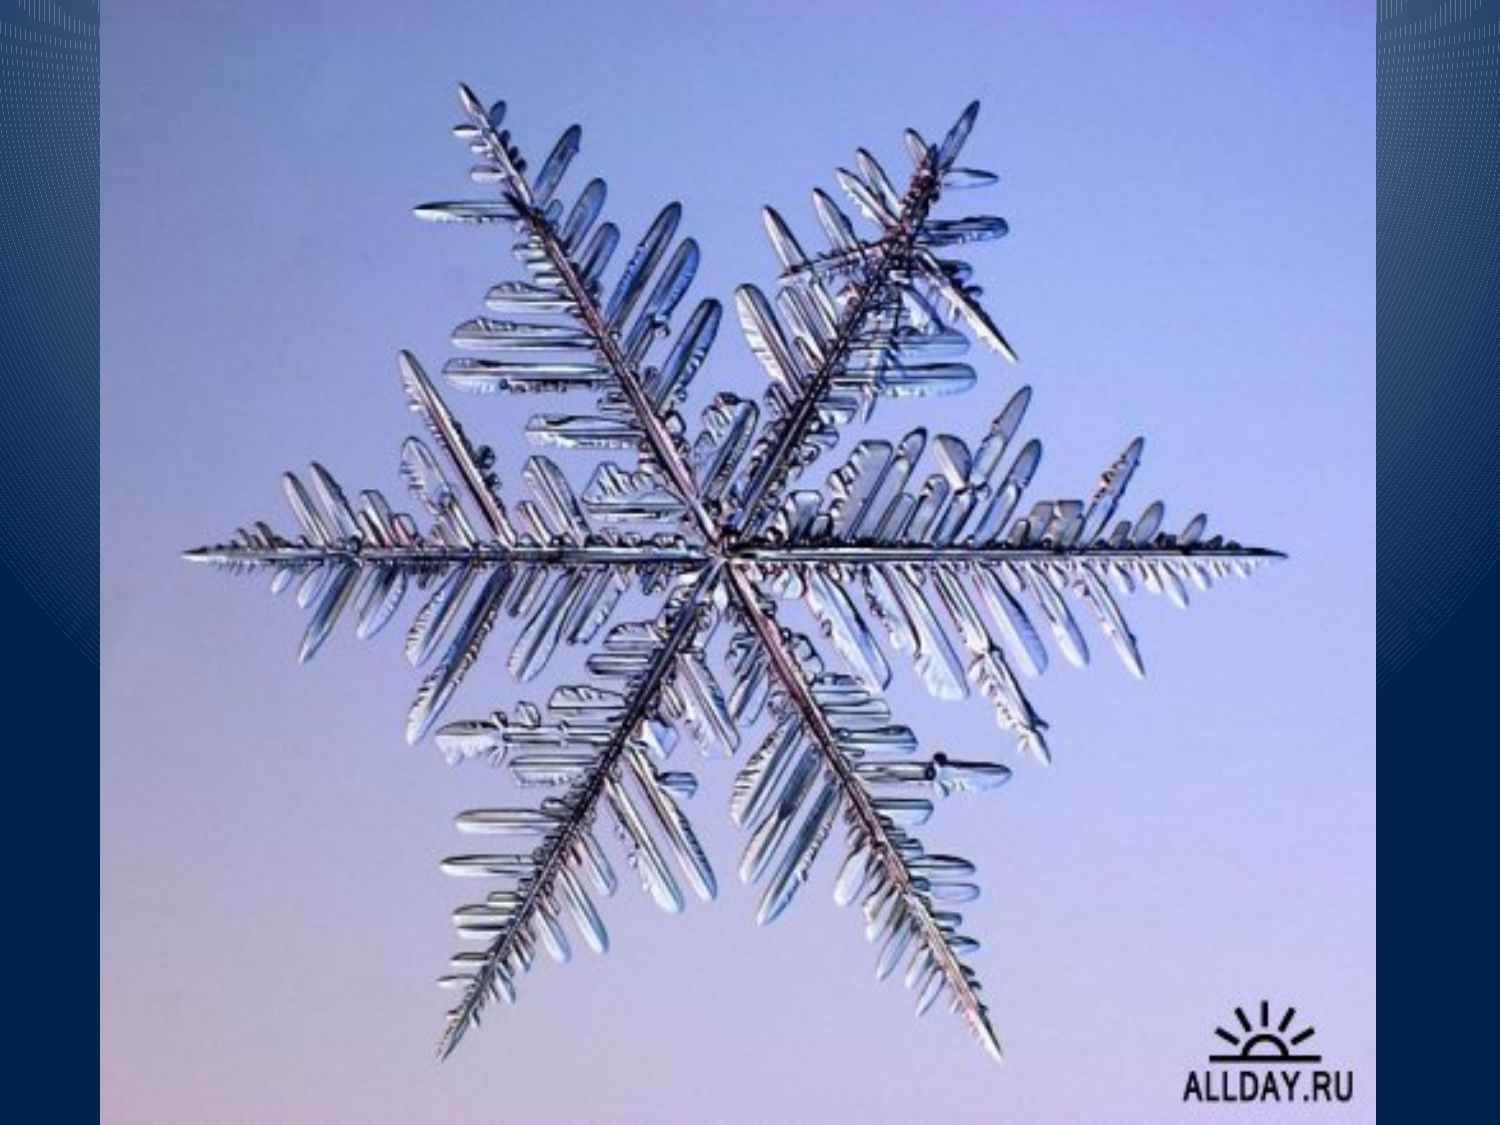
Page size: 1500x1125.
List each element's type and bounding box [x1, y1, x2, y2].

picture [100, 0, 1377, 1125]
